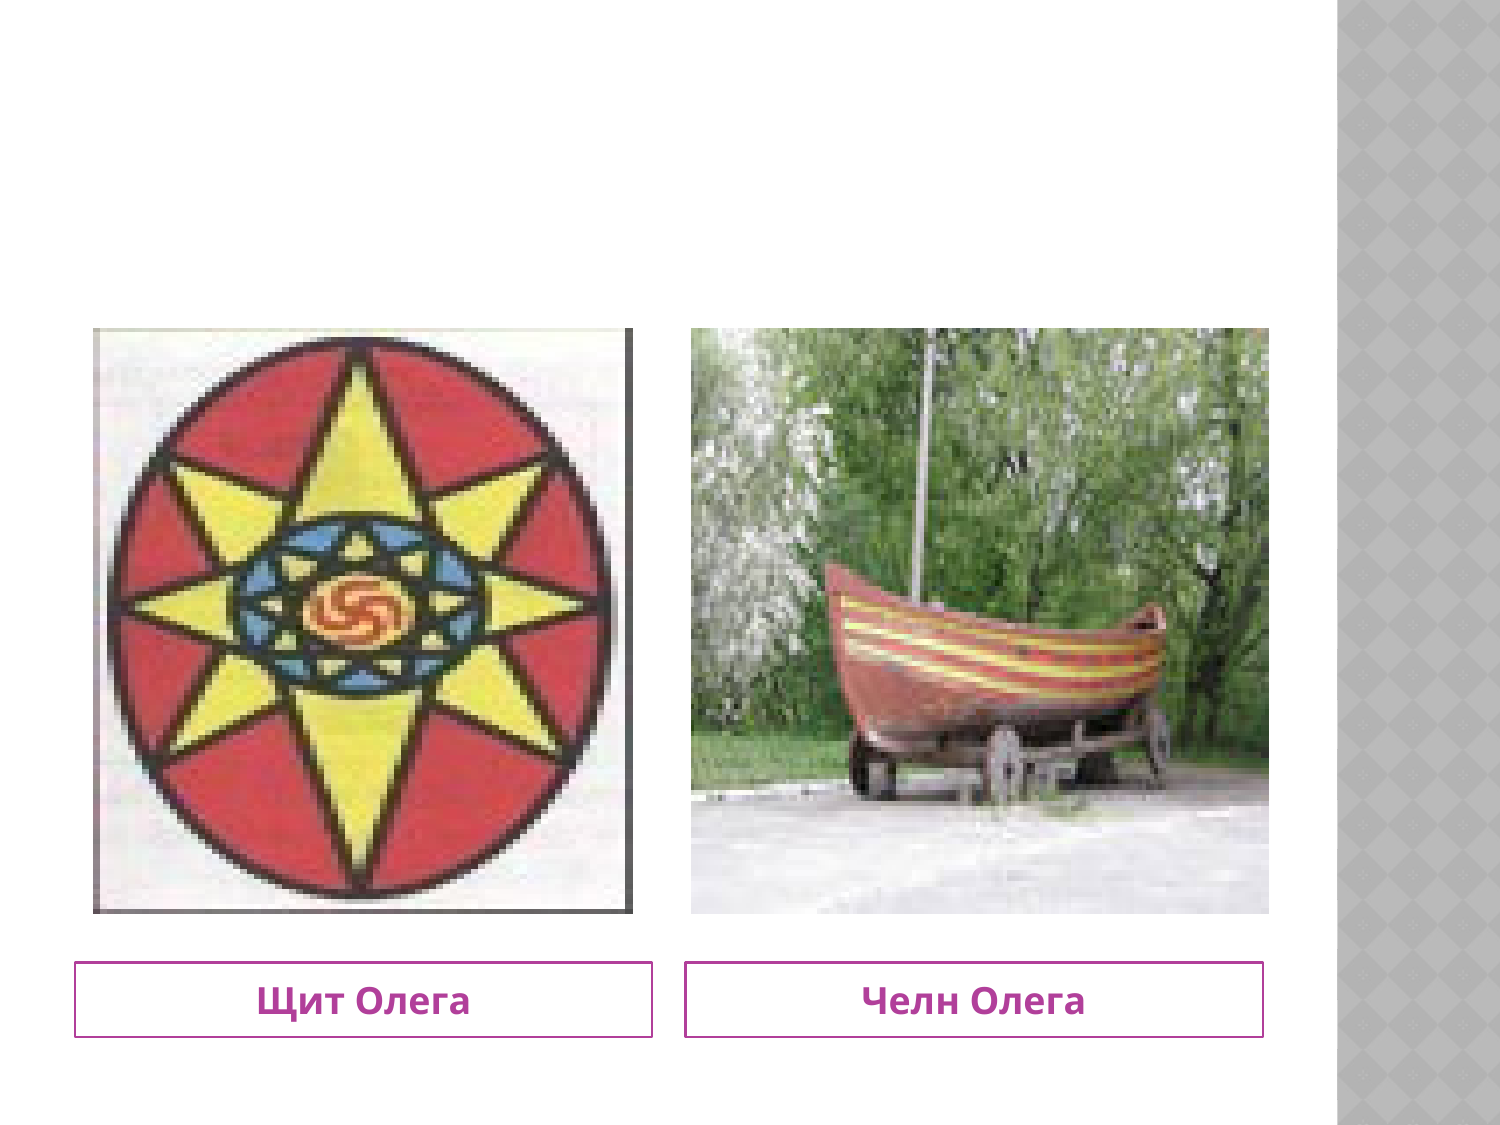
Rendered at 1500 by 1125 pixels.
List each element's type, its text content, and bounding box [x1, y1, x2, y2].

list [690, 327, 1270, 915]
list Челн Олега [684, 961, 1264, 1038]
list Щит Олега [74, 961, 653, 1038]
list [93, 327, 634, 915]
